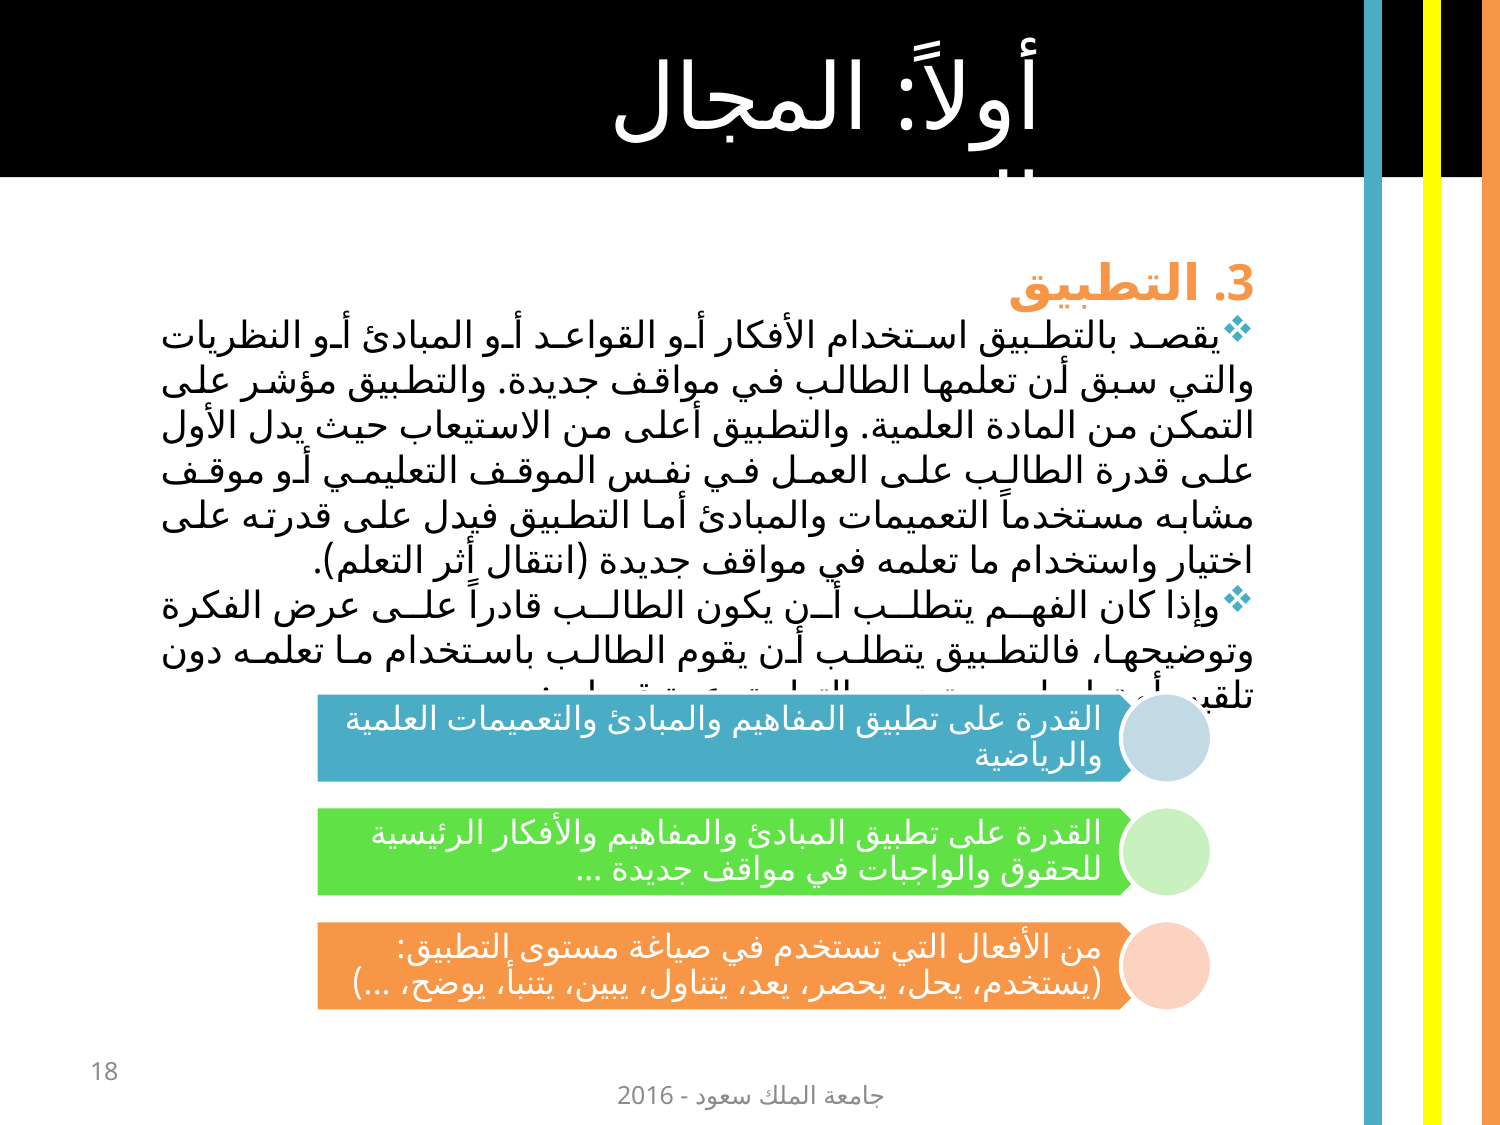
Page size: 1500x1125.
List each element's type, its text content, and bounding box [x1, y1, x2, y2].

text_box أولاً: المجال المعرفي [360, 30, 1058, 243]
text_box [123, 692, 1404, 1012]
text_box [1362, 0, 1384, 690]
slide_number 18 [75, 1042, 425, 1103]
text_box [1384, 0, 1421, 179]
text_box [1421, 0, 1443, 1125]
text_box 3. التطبيق يقصد بالتطبيق استخدام الأفكار أو القواعد أو المبادئ أو النظريات والتي سبق أن تعلمها الطالب في مواقف جديدة. والتطبيق مؤشر على التمكن من المادة العلمية. والتطبيق أعلى من الاستيعاب حيث يدل الأول على قدرة الطالب على العمل في نفس الموقف التعليمي أو موقف مشابه مستخدماً التعميمات والمبادئ أما التطبيق فيدل على قدرته على اختيار واستخدام ما تعلمه في مواقف جديدة (انتقال أثر التعلم). وإذا كان الفهم يتطلب أن يكون الطالب قادراً على عرض الفكرة وتوضيحها، فالتطبيق يتطلب أن يقوم الطالب باستخدام ما تعلمه دون تلقين أو تعليمات. ويتضمن التطبيق عدة قدرات: [145, 243, 1270, 690]
text_box [1480, 0, 1500, 1125]
text_box [1362, 1021, 1384, 1125]
footer جامعة الملك سعود - 2016 [513, 1065, 989, 1125]
text_box [0, 0, 1362, 179]
text_box [1443, 0, 1480, 179]
